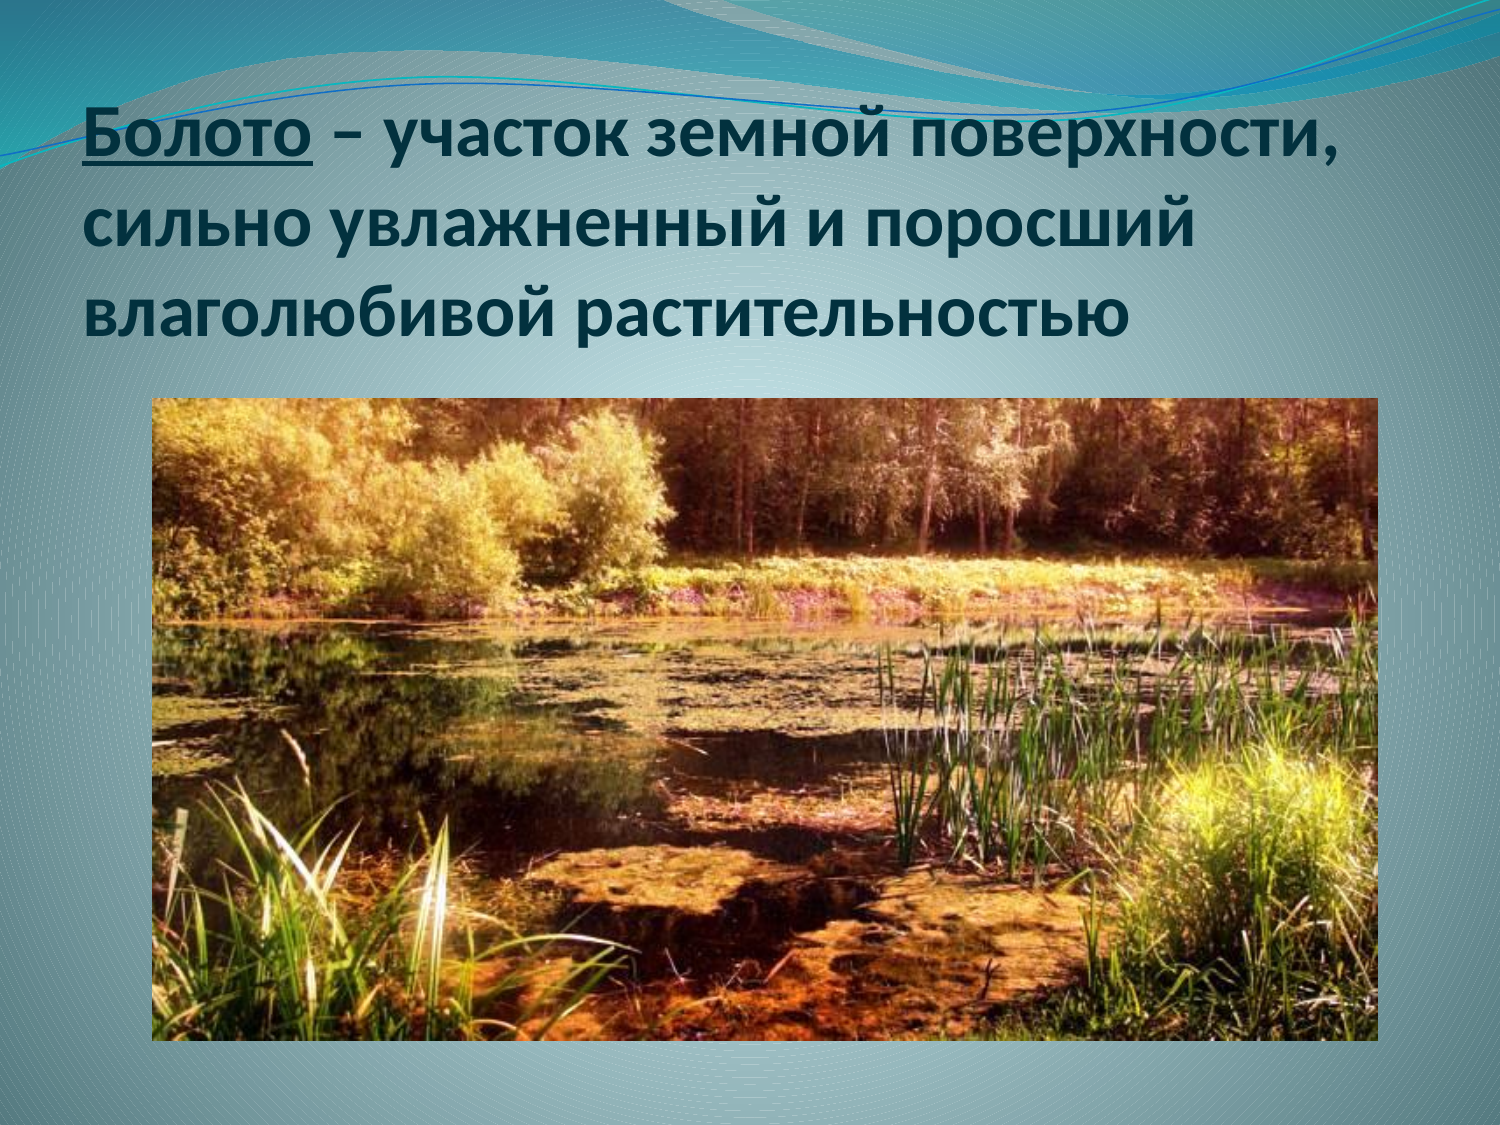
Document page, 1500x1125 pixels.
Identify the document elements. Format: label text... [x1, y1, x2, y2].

title Болото – участок земной поверхности, сильно увлажненный и поросший влаголюбивой растительностью [82, 70, 1432, 352]
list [151, 398, 1378, 1042]
